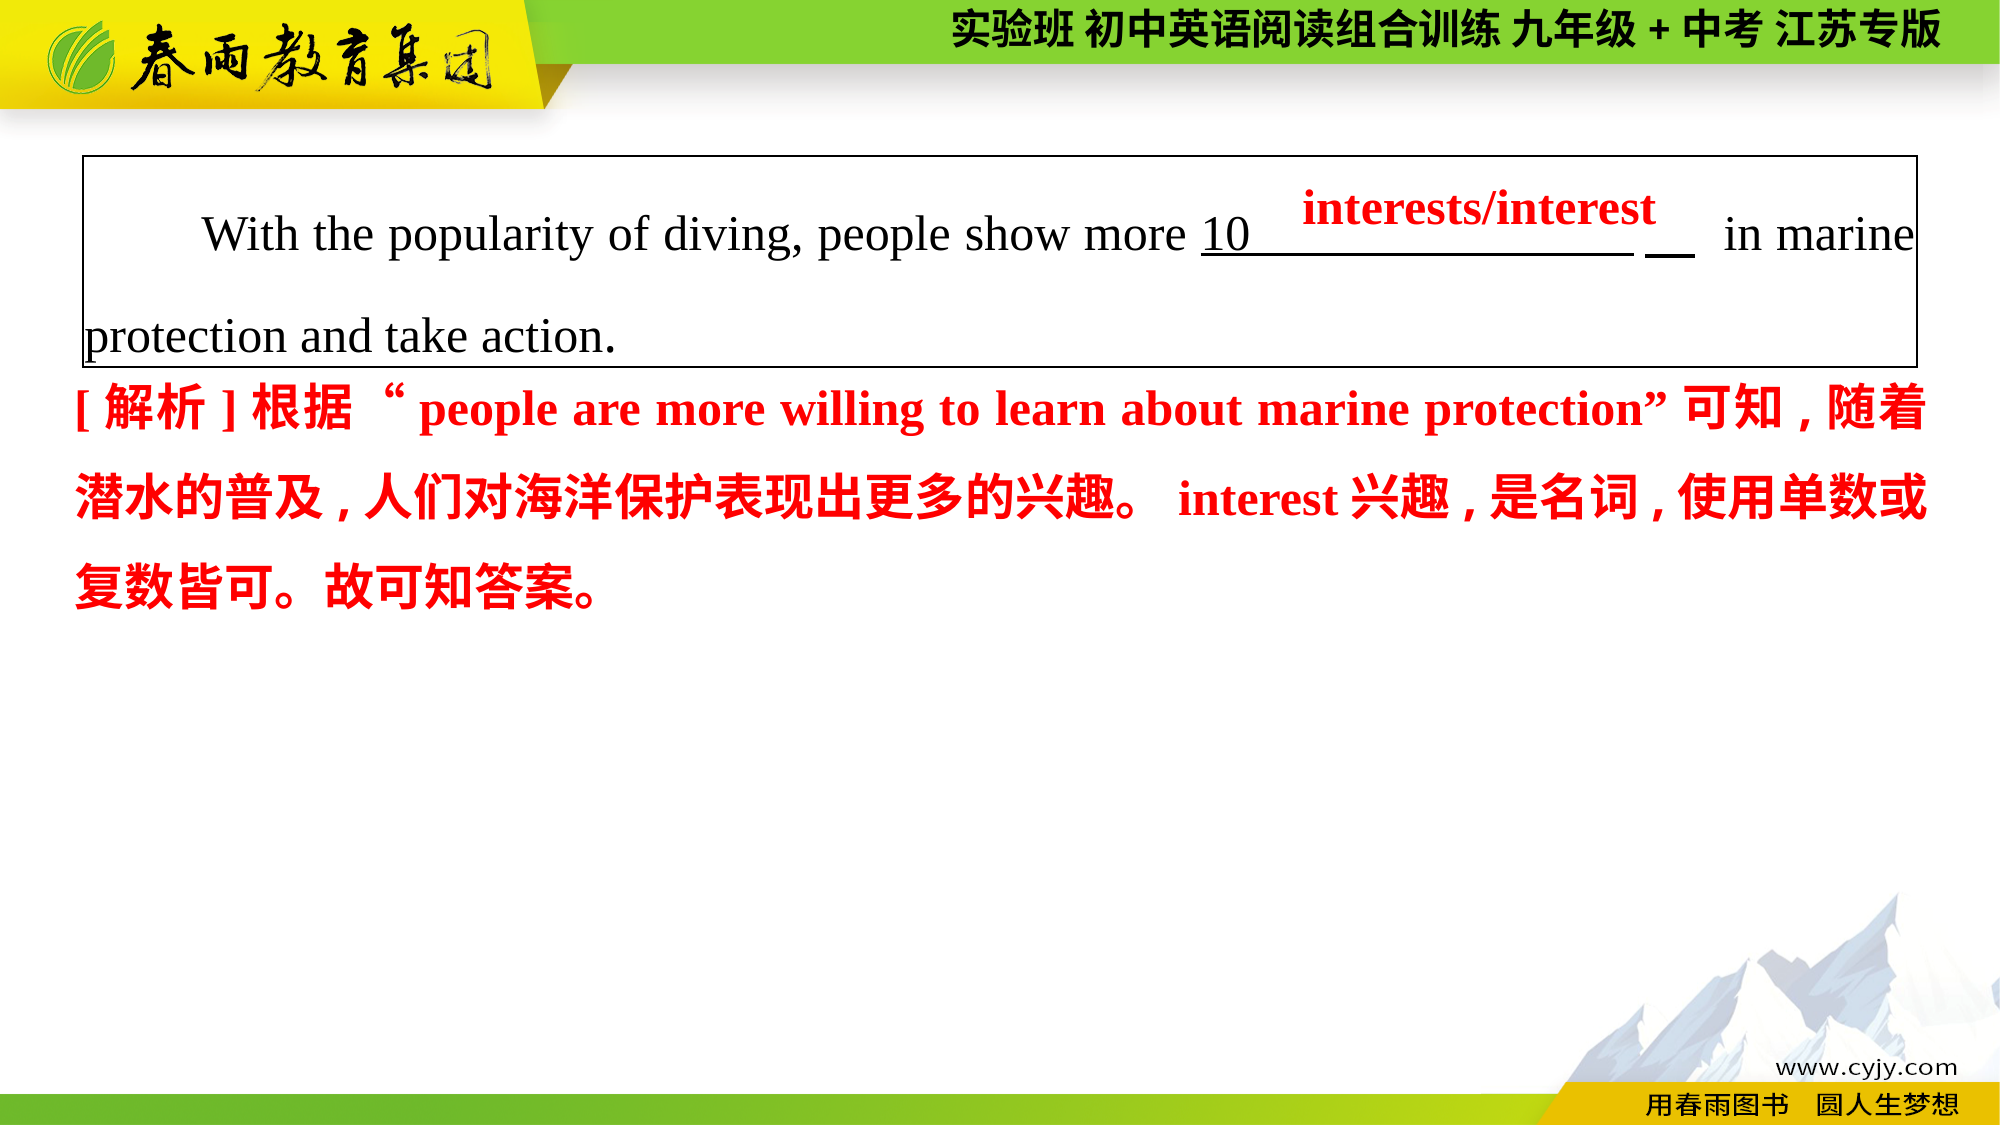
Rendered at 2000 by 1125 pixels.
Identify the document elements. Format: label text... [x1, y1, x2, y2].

list [解析]根据“people are more willing to learn about marine protection”可知,随着潜水的普及,人们对海洋保护表现出更多的兴趣。interest兴趣,是名词,使用单数或复数皆可。故可知答案。 [59, 338, 1944, 626]
picture [0, 0, 2000, 1125]
table_header With the popularity of diving, people show more 10 in marine protection and take action. [84, 157, 1916, 338]
text_box interests/interest [1287, 167, 1672, 243]
